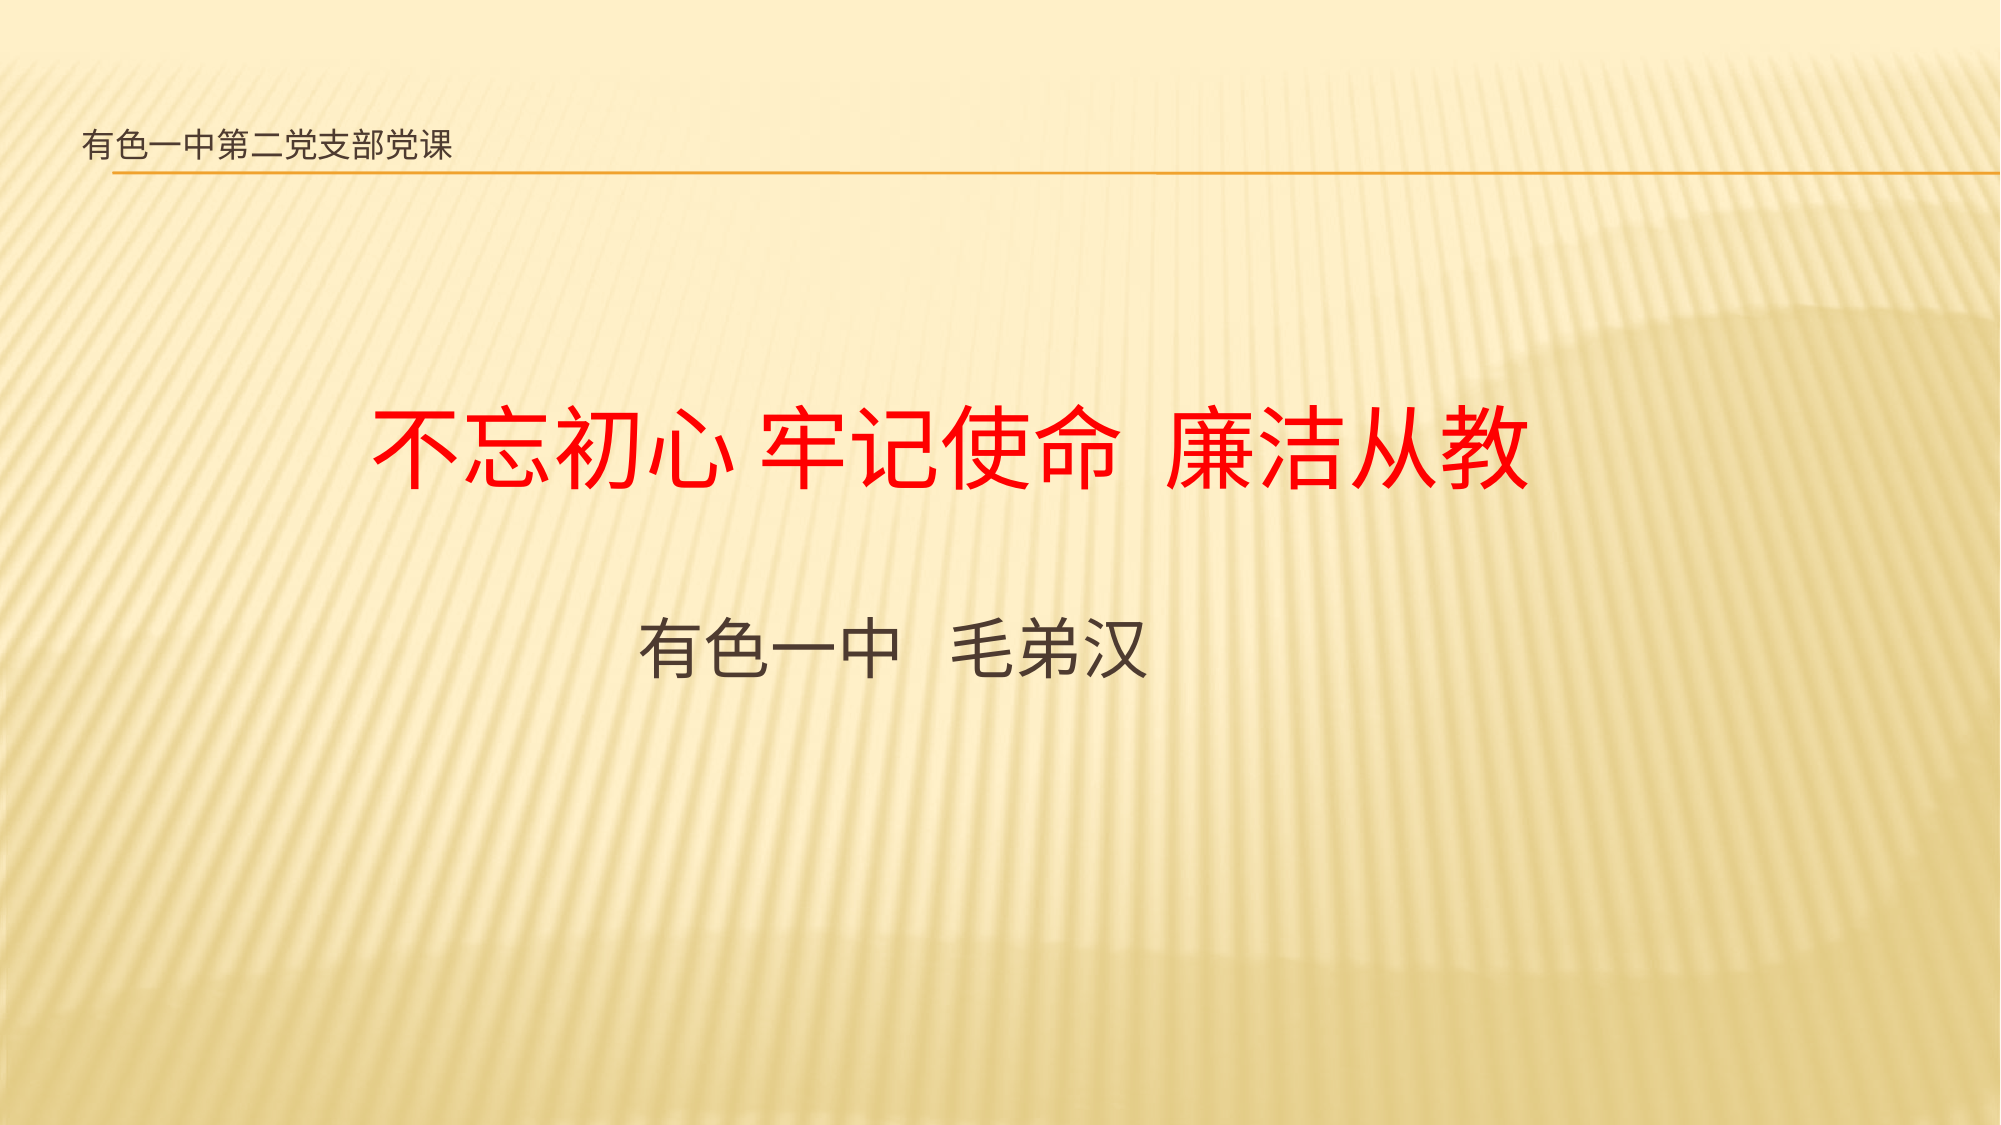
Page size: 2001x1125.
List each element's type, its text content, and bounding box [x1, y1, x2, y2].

title 有色一中第二党支部党课 [66, 75, 1967, 213]
list 不忘初心 牢记使命 廉洁从教 有色一中 毛弟汉 [66, 254, 1967, 998]
